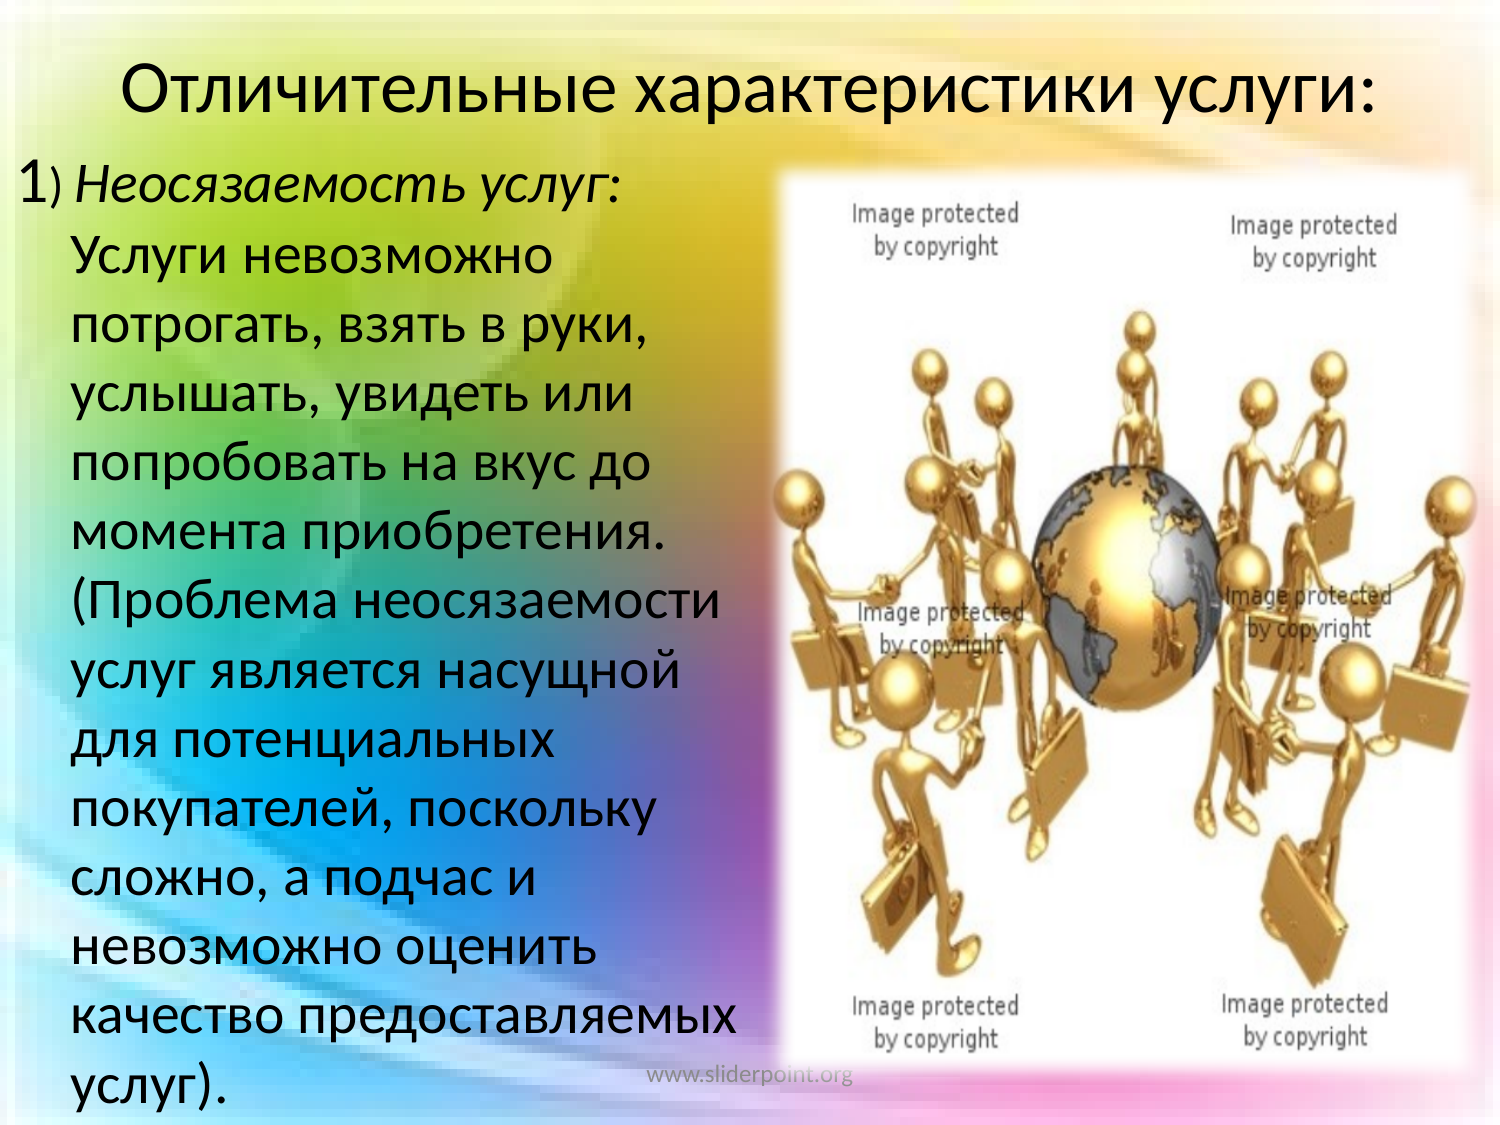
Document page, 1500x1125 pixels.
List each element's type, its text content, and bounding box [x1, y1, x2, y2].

picture [761, 152, 1500, 1125]
footer www.sliderpoint.org [512, 1042, 988, 1103]
title Отличительные характеристики услуги: [0, 0, 1500, 164]
list 1) Неосязаемость услуг: Услуги невозможно потрогать, взять в руки, услышать, увидеть или попробовать на вкус до момента приобретения.(Проблема неосязаемости услуг является насущной для потенциальных покупателей, поскольку сложно, а подчас и невозможно оценить качество предоставляемых услуг). [0, 128, 774, 1125]
